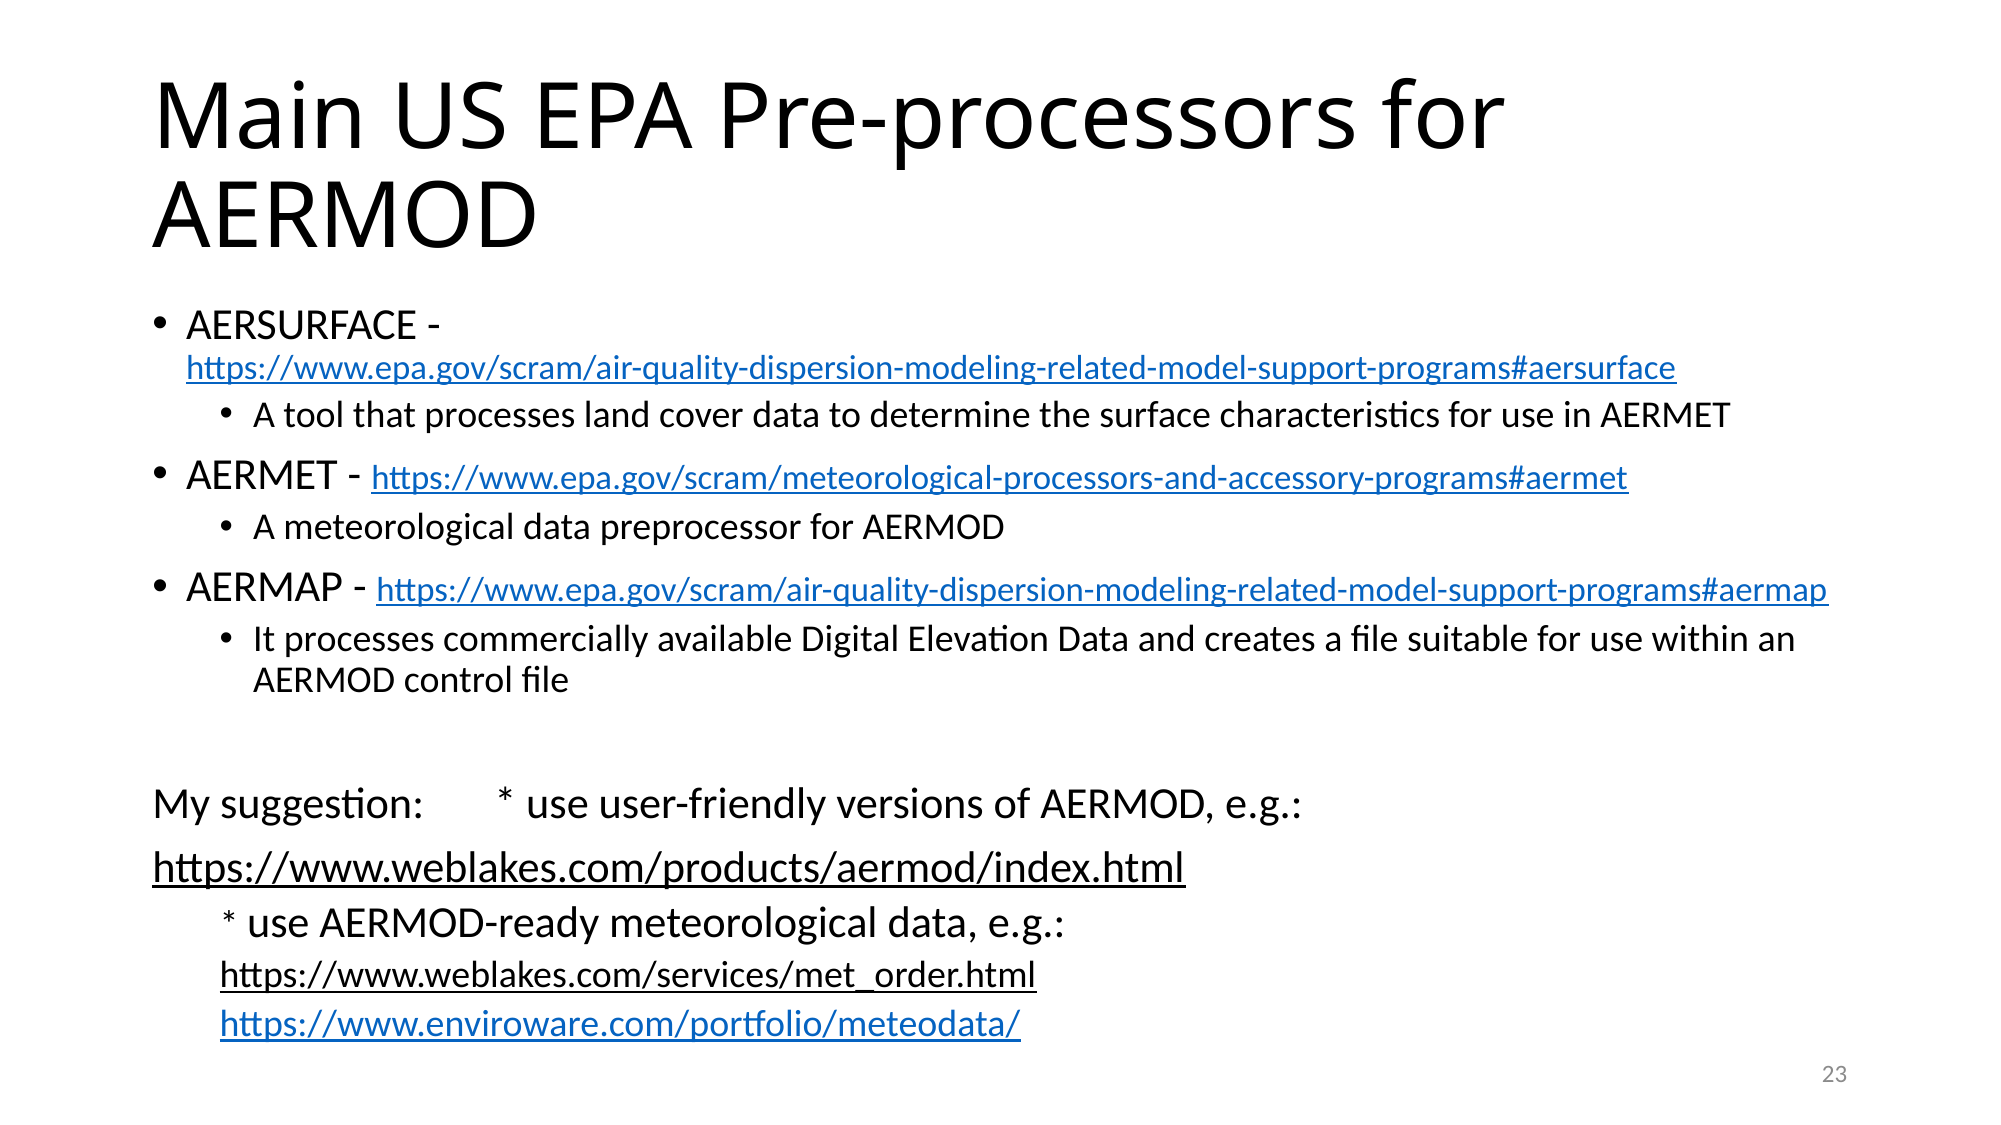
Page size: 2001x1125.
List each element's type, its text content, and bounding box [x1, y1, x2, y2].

title Main US EPA Pre-processors for AERMOD [137, 59, 1863, 224]
slide_number 23 [1412, 1042, 1863, 1103]
list AERSURFACE - https://www.epa.gov/scram/air-quality-dispersion-modeling-related-model-support-programs#aersurface A tool that processes land cover data to determine the surface characteristics for use in AERMET AERMET - https://www.epa.gov/scram/meteorological-processors-and-accessory-programs#aermet A meteorological data preprocessor for AERMOD AERMAP - https://www.epa.gov/scram/air-quality-dispersion-modeling-related-model-support-programs#aermap It processes commercially available Digital Elevation Data and creates a file suitable for use within an AERMOD control file My suggestion: * use user-friendly versions of AERMOD, e.g.: https://www.weblakes.com/products/aermod/index.html * use AERMOD-ready meteorological data, e.g.: https://www.weblakes.com/services/met_order.html https://www.enviroware.com/portfolio/meteodata/ [137, 224, 1863, 1079]
